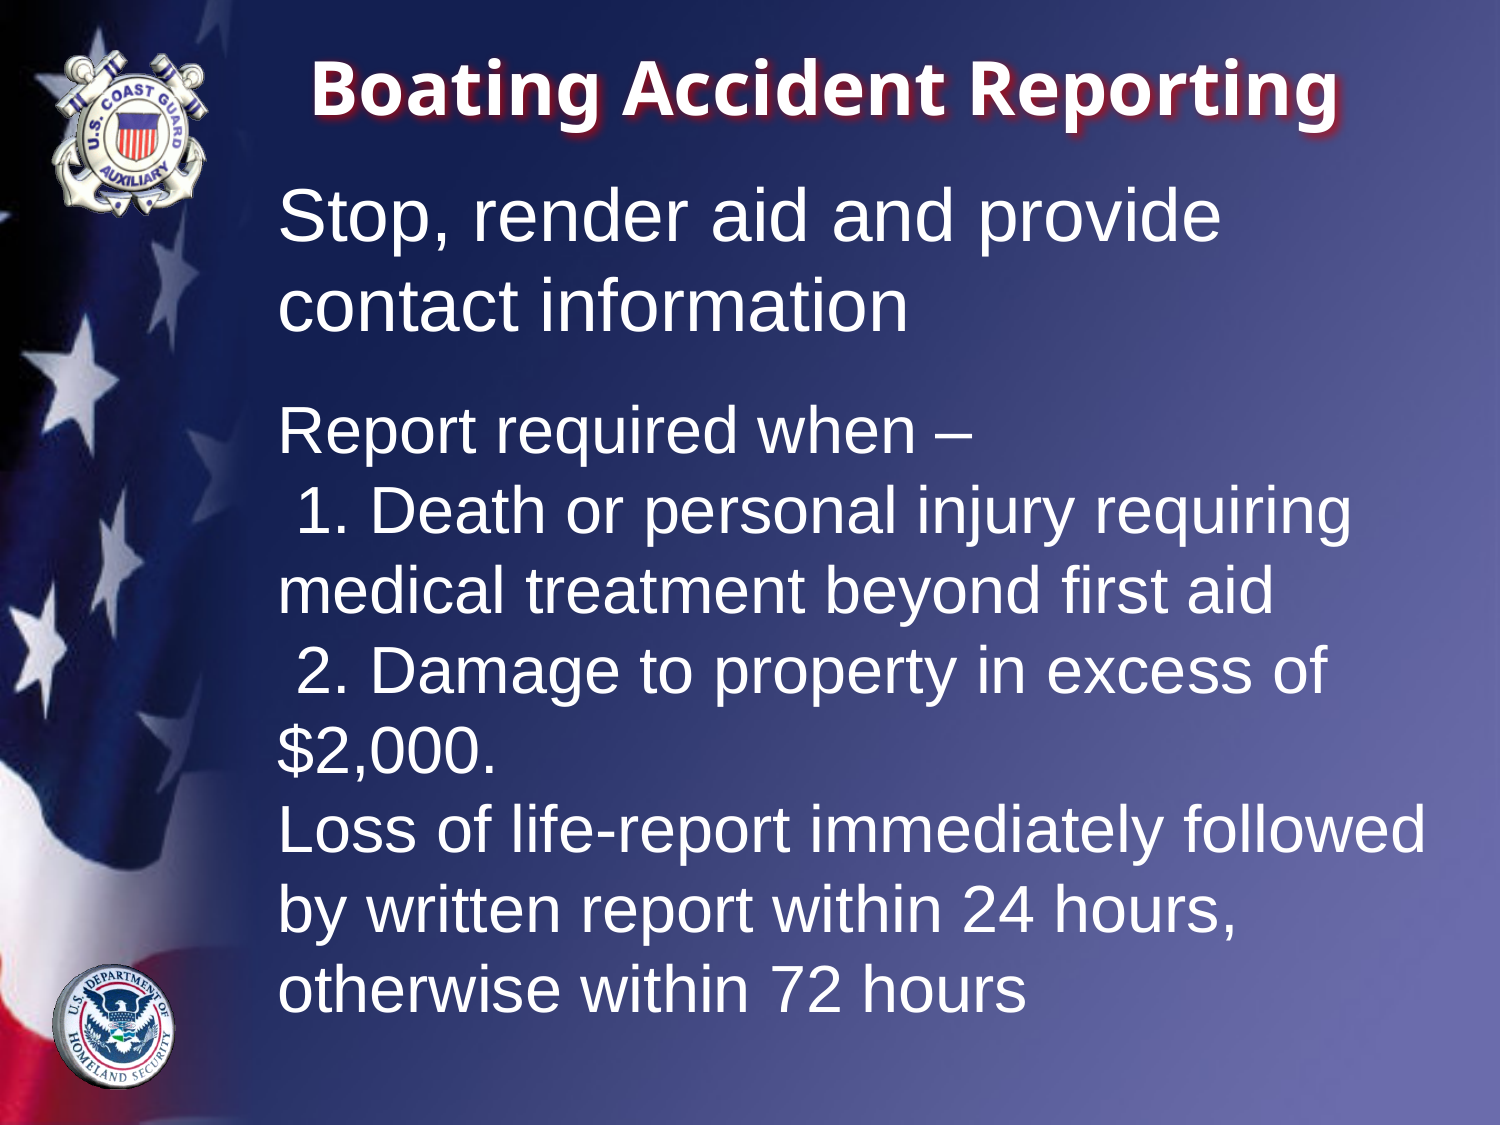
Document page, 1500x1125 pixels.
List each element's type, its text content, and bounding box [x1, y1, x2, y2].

text_box Stop, render aid and provide contact information Report required when – 1. Death or personal injury requiring medical treatment beyond first aid 2. Damage to property in excess of $2,000. Loss of life-report immediately followed by written report within 24 hours, otherwise within 72 hours [262, 159, 1475, 1034]
title Boating Accident Reporting [212, 0, 1438, 180]
picture [0, 0, 1500, 1125]
